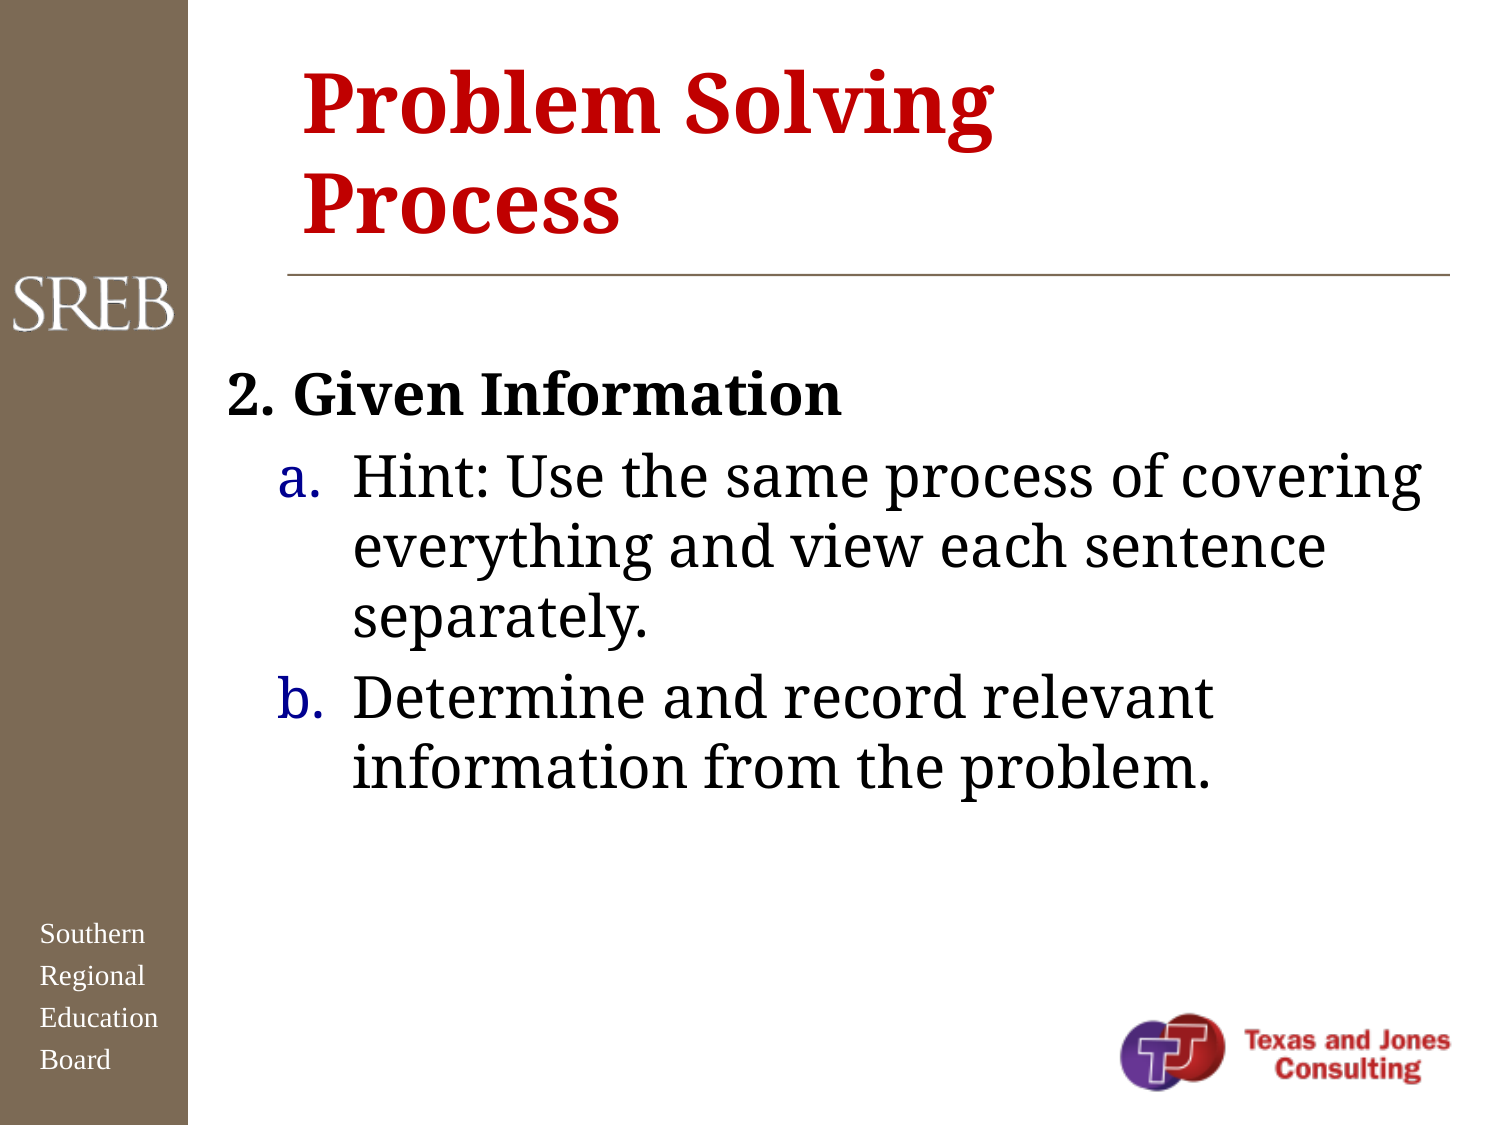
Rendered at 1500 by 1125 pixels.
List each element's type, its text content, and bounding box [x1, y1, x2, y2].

picture [1053, 937, 1497, 1125]
title Problem Solving Process [287, 74, 1263, 226]
picture [12, 274, 175, 332]
list 2. Given Information Hint: Use the same process of covering everything and view each sentence separately. Determine and record relevant information from the problem. [212, 349, 1462, 1003]
